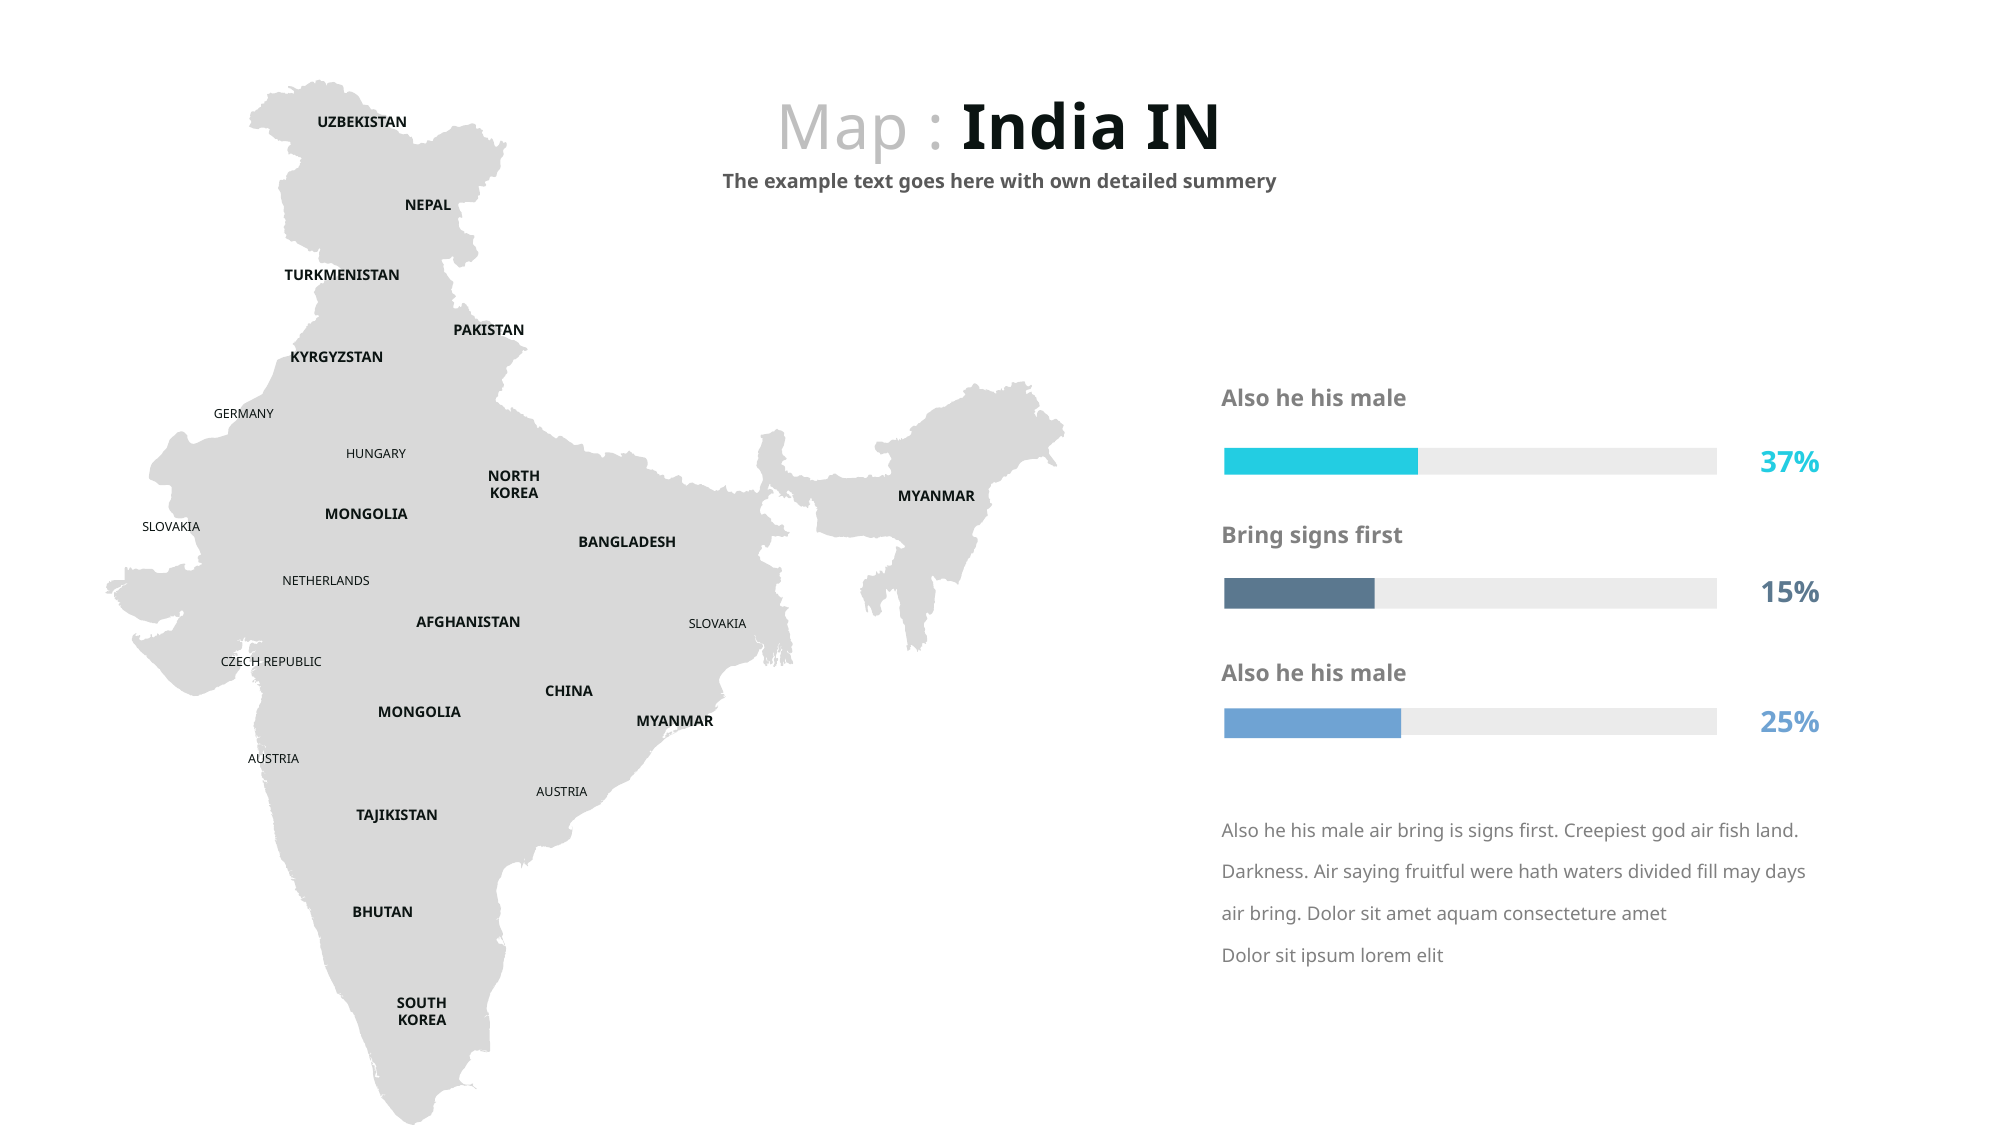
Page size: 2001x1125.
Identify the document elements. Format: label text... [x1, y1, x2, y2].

text_box [105, 79, 1065, 1125]
text_box TURKMENISTAN [278, 259, 407, 290]
text_box MONGOLIA [371, 697, 468, 728]
text_box MYANMAR [630, 706, 720, 737]
text_box [1223, 577, 1374, 610]
text_box SLOVAKIA [135, 513, 207, 540]
text_box [1223, 447, 1417, 476]
text_box Also he his male air bring is signs first. Creepiest god air fish land. Darkness. Air saying fruitful were hath waters divided fill may days air bring. Dolor sit amet aquam consecteture amet Dolor sit ipsum lorem elit [1206, 791, 1825, 974]
text_box The example text goes here with own detailed summery [645, 161, 1355, 200]
text_box SLOVAKIA [682, 609, 753, 637]
text_box 25% [1745, 696, 1869, 747]
text_box Map : India IN [756, 79, 1244, 170]
text_box Bring signs first [1206, 513, 1459, 556]
text_box BANGLADESH [571, 527, 683, 558]
text_box 37% [1745, 435, 1869, 486]
text_box BHUTAN [345, 897, 420, 927]
text_box Also he his male [1206, 650, 1506, 694]
text_box MONGOLIA [318, 498, 415, 529]
text_box NEPAL [398, 189, 458, 220]
text_box AFGHANISTAN [409, 606, 527, 637]
text_box [1417, 447, 1718, 476]
text_box SOUTH KOREA [390, 987, 454, 1035]
text_box KYRGYZSTAN [283, 341, 390, 372]
text_box TAJIKISTAN [349, 799, 444, 830]
text_box UZBEKISTAN [310, 106, 414, 137]
text_box [1374, 577, 1718, 610]
text_box [1223, 707, 1402, 739]
text_box NORTH KOREA [481, 460, 547, 508]
text_box HUNGARY [339, 439, 413, 467]
text_box 15% [1745, 566, 1869, 616]
text_box GERMANY [207, 400, 280, 428]
text_box MYANMAR [891, 480, 982, 511]
text_box AUSTRIA [530, 778, 594, 806]
text_box AUSTRIA [241, 744, 306, 772]
text_box PAKISTAN [446, 314, 531, 344]
text_box [1400, 707, 1718, 736]
text_box Also he his male [1206, 376, 1506, 419]
text_box CZECH REPUBLIC [214, 648, 329, 676]
text_box CHINA [538, 675, 600, 706]
text_box NETHERLANDS [275, 566, 377, 594]
